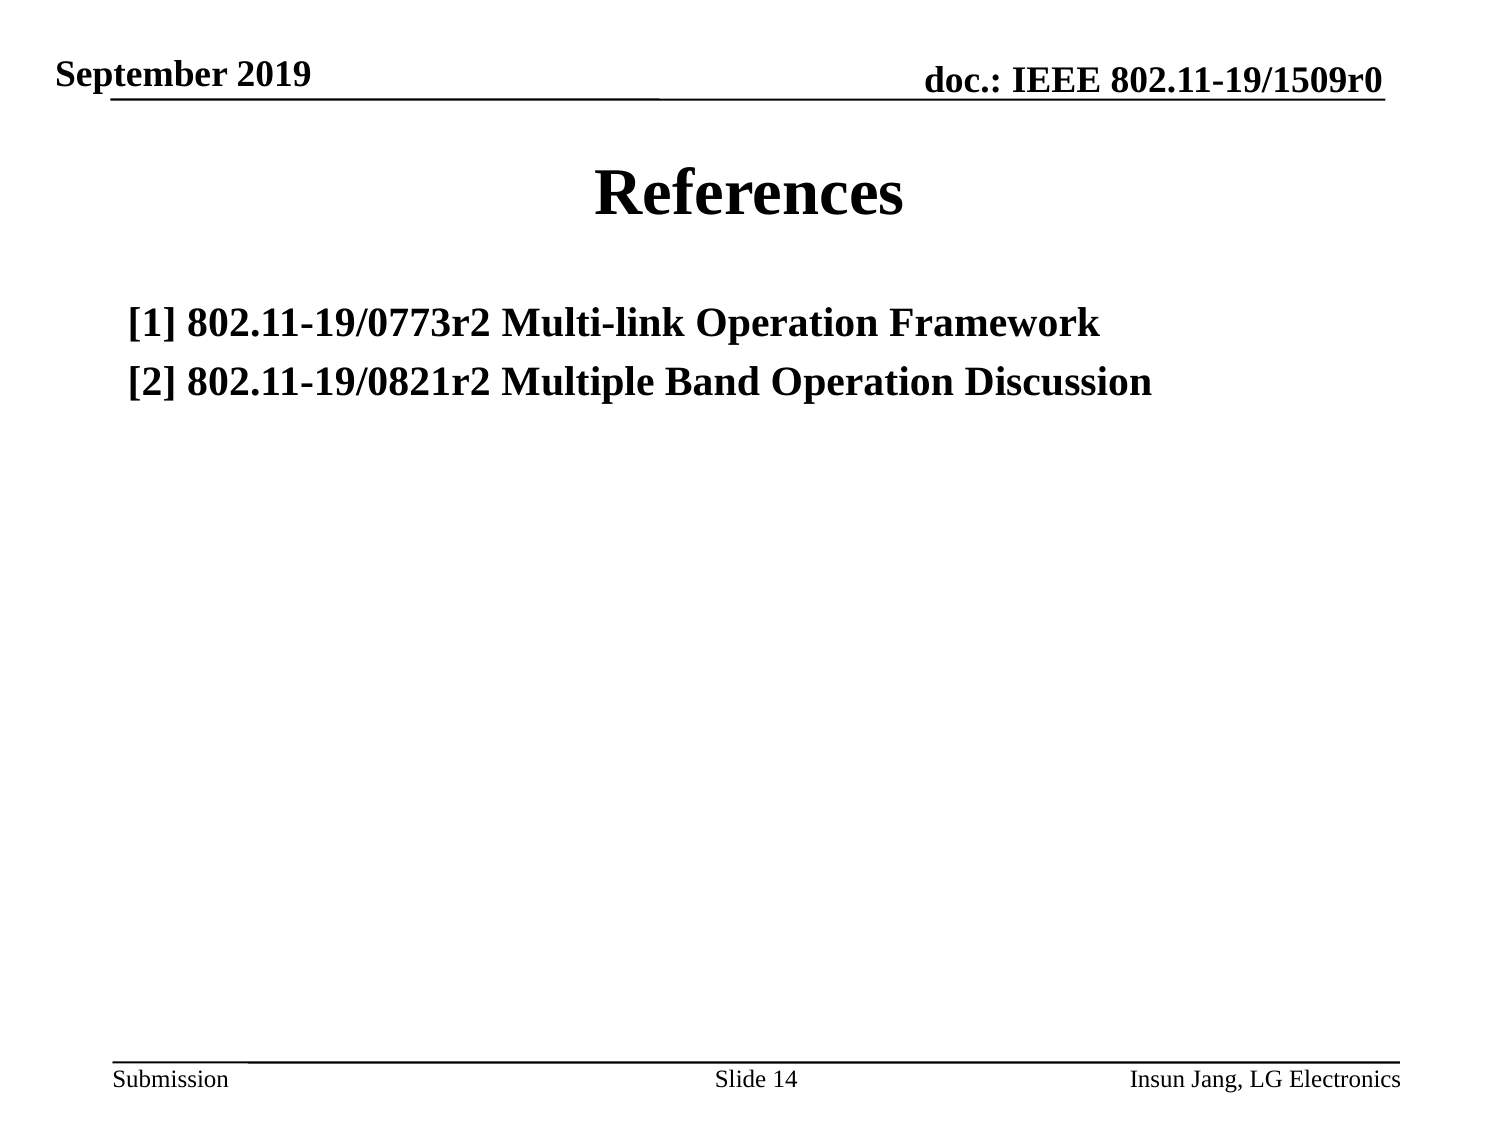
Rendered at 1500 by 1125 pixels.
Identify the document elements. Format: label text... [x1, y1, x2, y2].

footer Insun Jang, LG Electronics [1125, 1061, 1402, 1093]
slide_number Slide 14 [712, 1061, 800, 1093]
list [1] 802.11-19/0773r2 Multi-link Operation Framework [2] 802.11-19/0821r2 Multiple Band Operation Discussion [112, 287, 1388, 1000]
title References [112, 112, 1388, 263]
